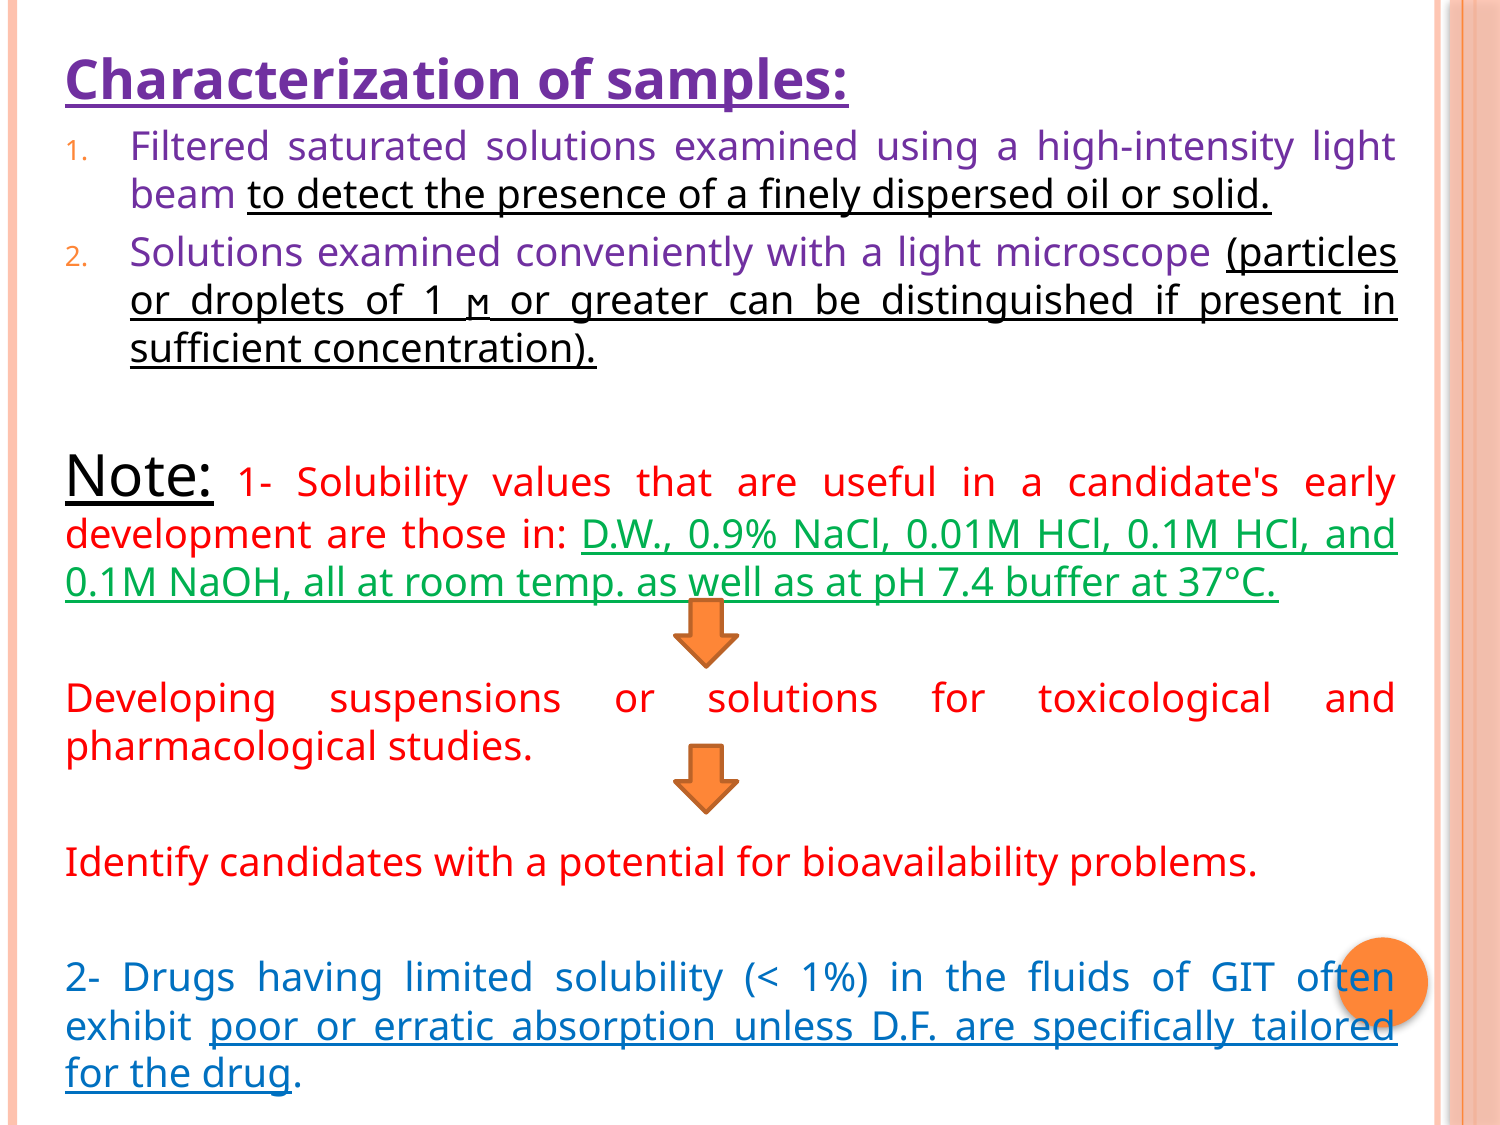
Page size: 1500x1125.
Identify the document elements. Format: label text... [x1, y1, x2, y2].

list Characterization of samples: Filtered saturated solutions examined using a high-intensity light beam to detect the presence of a finely dispersed oil or solid. Solutions examined conveniently with a light microscope (particles or droplets of 1 ϻ or greater can be distinguished if present in sufficient concentration). Note: 1- Solubility values that are useful in a candidate's early development are those in: D.W., 0.9% NaCl, 0.01M HCl, 0.1M HCl, and 0.1M NaOH, all at room temp. as well as at pH 7.4 buffer at 37°C. Developing suspensions or solutions for toxicological and pharmacological studies. Identify candidates with a potential for bioavailability problems. 2- Drugs having limited solubility (< 1%) in the fluids of GIT often exhibit poor or erratic absorption unless D.F. are specifically tailored for the drug. [50, 37, 1413, 1113]
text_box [674, 599, 738, 813]
